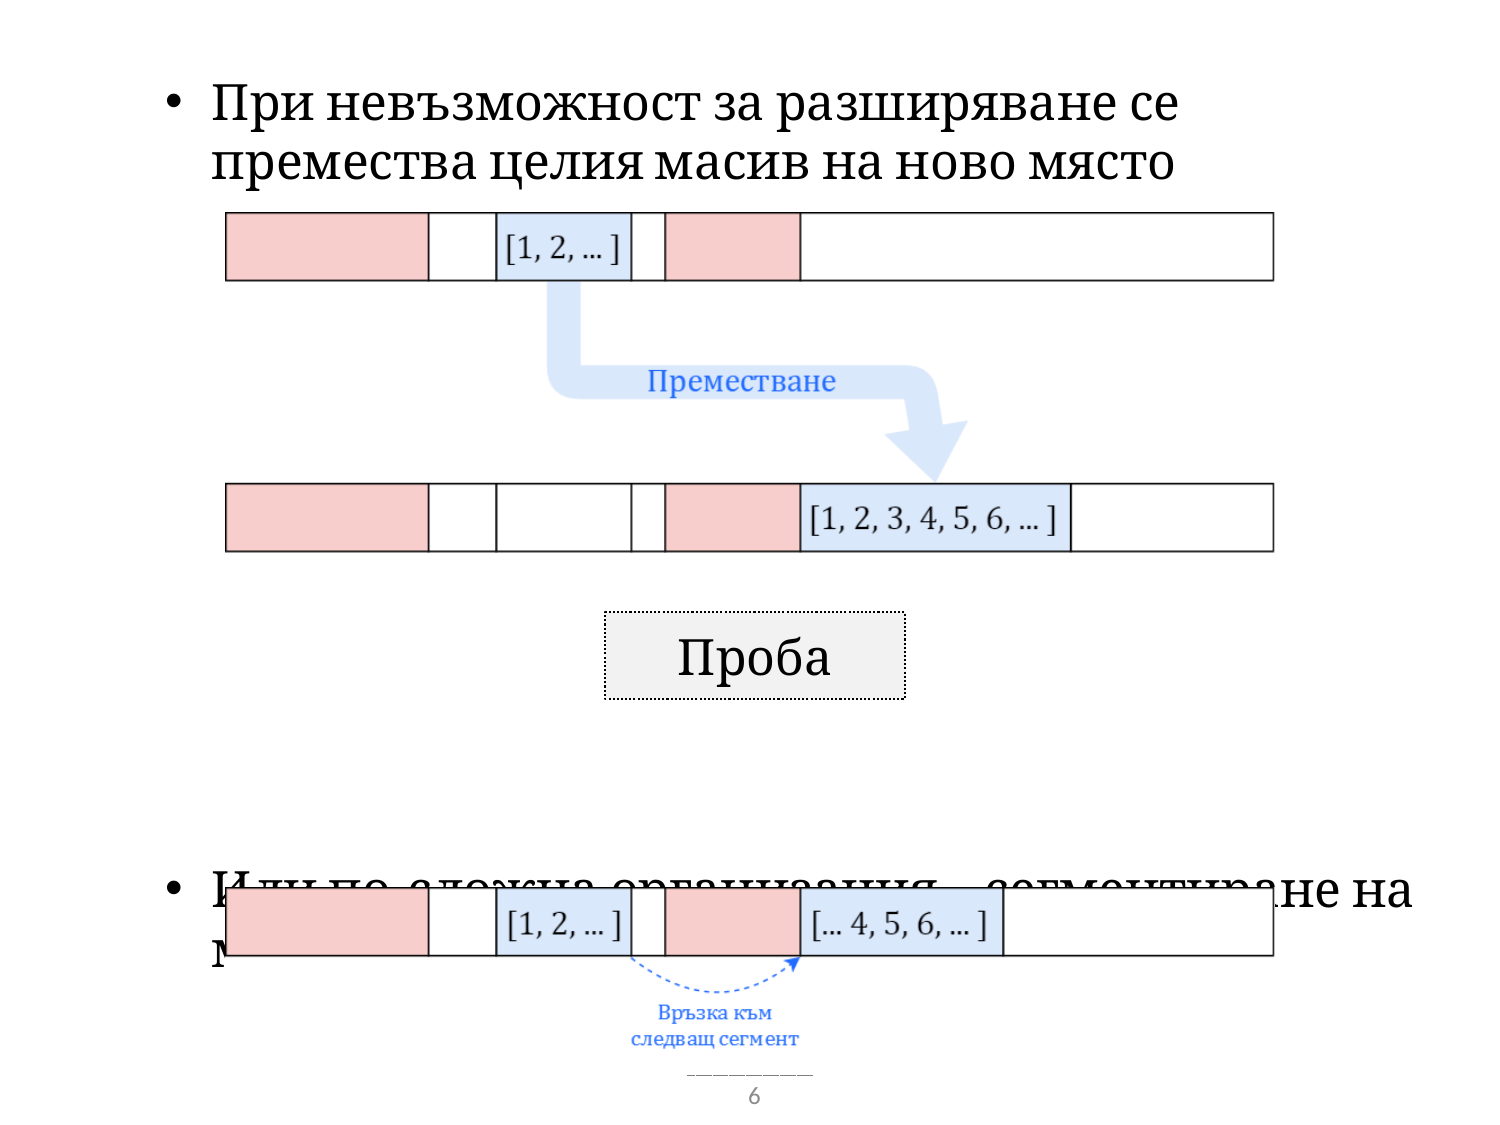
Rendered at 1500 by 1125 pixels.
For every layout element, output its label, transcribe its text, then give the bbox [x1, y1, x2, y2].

picture [224, 887, 1276, 1059]
list При невъзможност за разширяване се премества целия масив на ново място Или по-сложна организация – сегментиране на масива в няколко несъседни подмасива [75, 62, 1450, 1063]
text_box Проба [603, 610, 907, 701]
picture [224, 212, 1276, 554]
slide_number 6 [579, 1067, 930, 1125]
